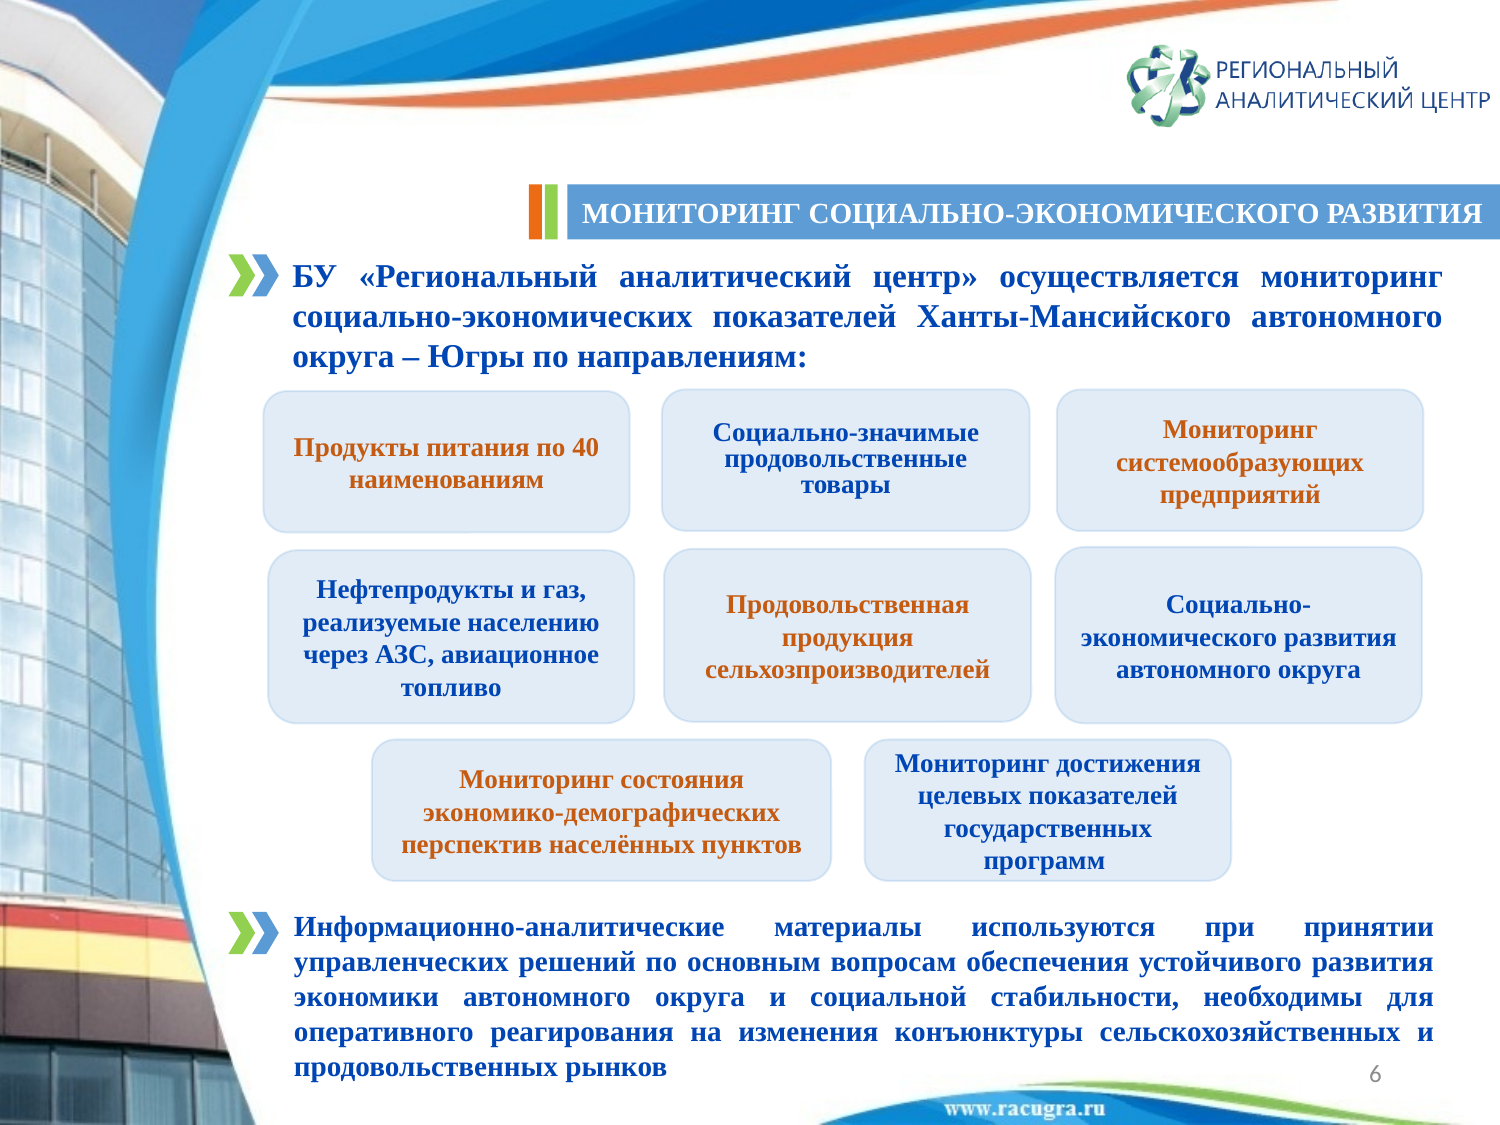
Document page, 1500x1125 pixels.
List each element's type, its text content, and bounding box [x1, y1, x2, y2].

slide_number 6 [1059, 1042, 1397, 1103]
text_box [528, 184, 1500, 240]
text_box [263, 389, 1469, 846]
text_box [230, 912, 1450, 1029]
picture [0, 0, 1500, 1125]
text_box Мониторинг состояния экономико-демографических перспектив населённых пунктов [370, 846, 833, 882]
text_box Мониторинг достижения целевых показателей государственных программ [863, 846, 1233, 882]
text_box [230, 255, 1460, 374]
